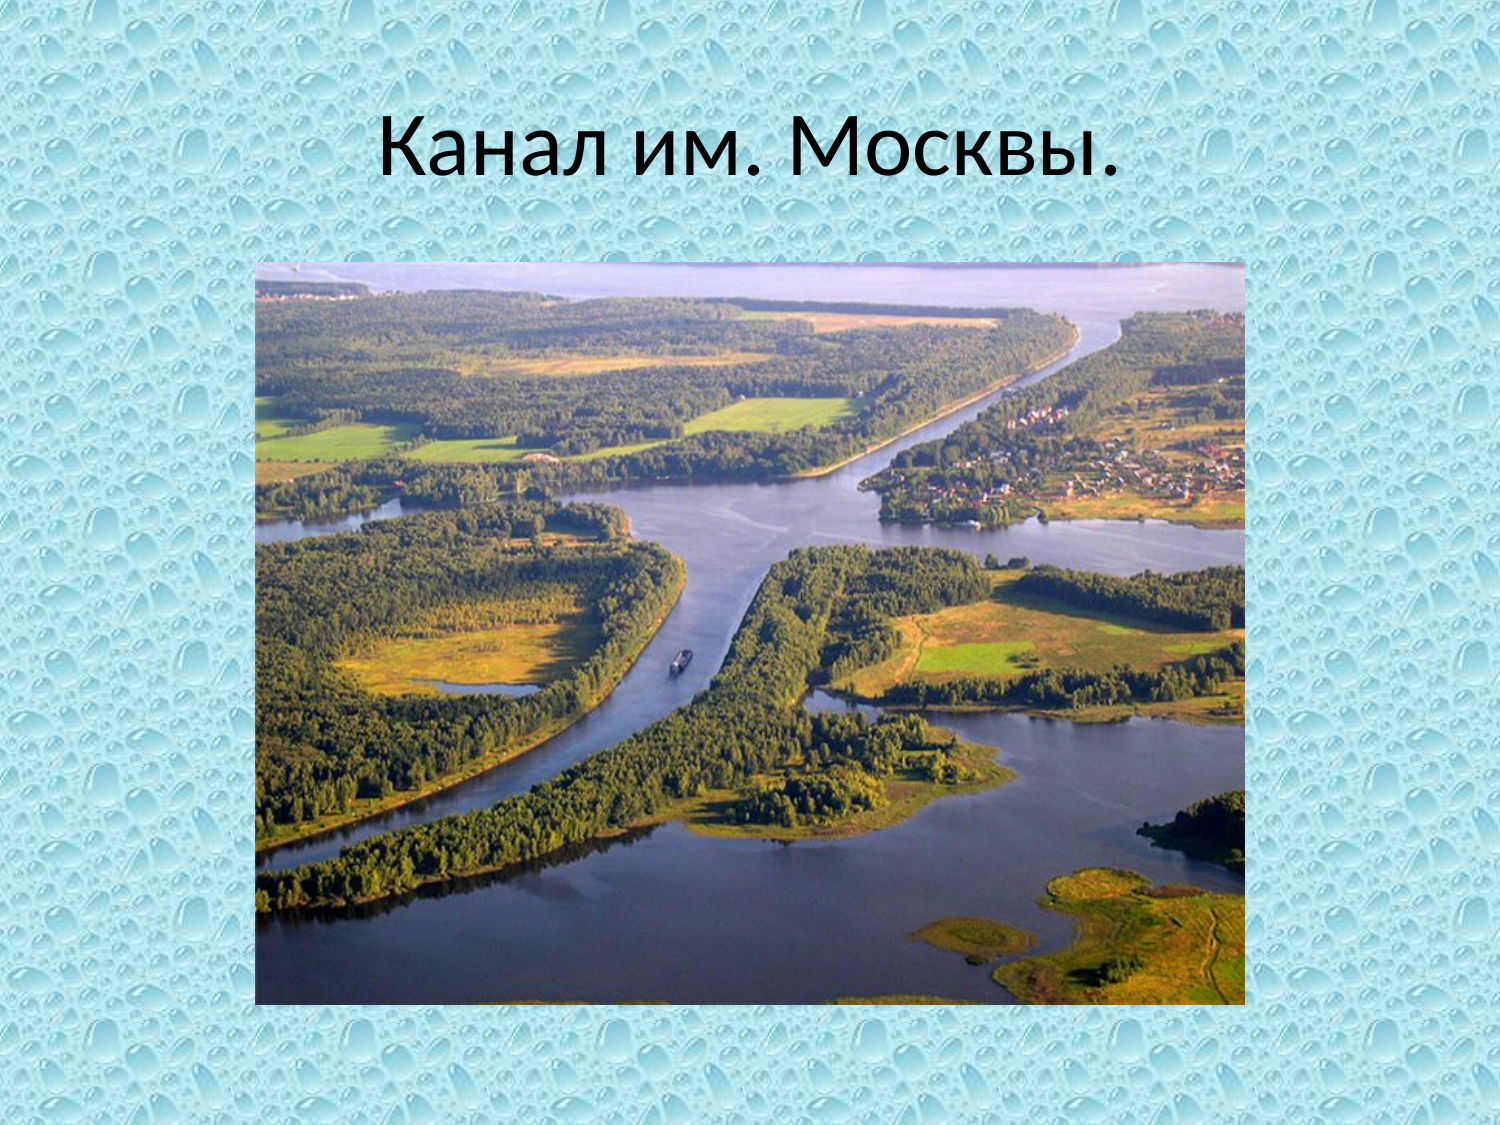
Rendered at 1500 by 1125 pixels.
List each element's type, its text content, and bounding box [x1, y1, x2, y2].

picture [0, 0, 1500, 1125]
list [254, 262, 1246, 1006]
title Канал им. Москвы. [75, 45, 1425, 233]
